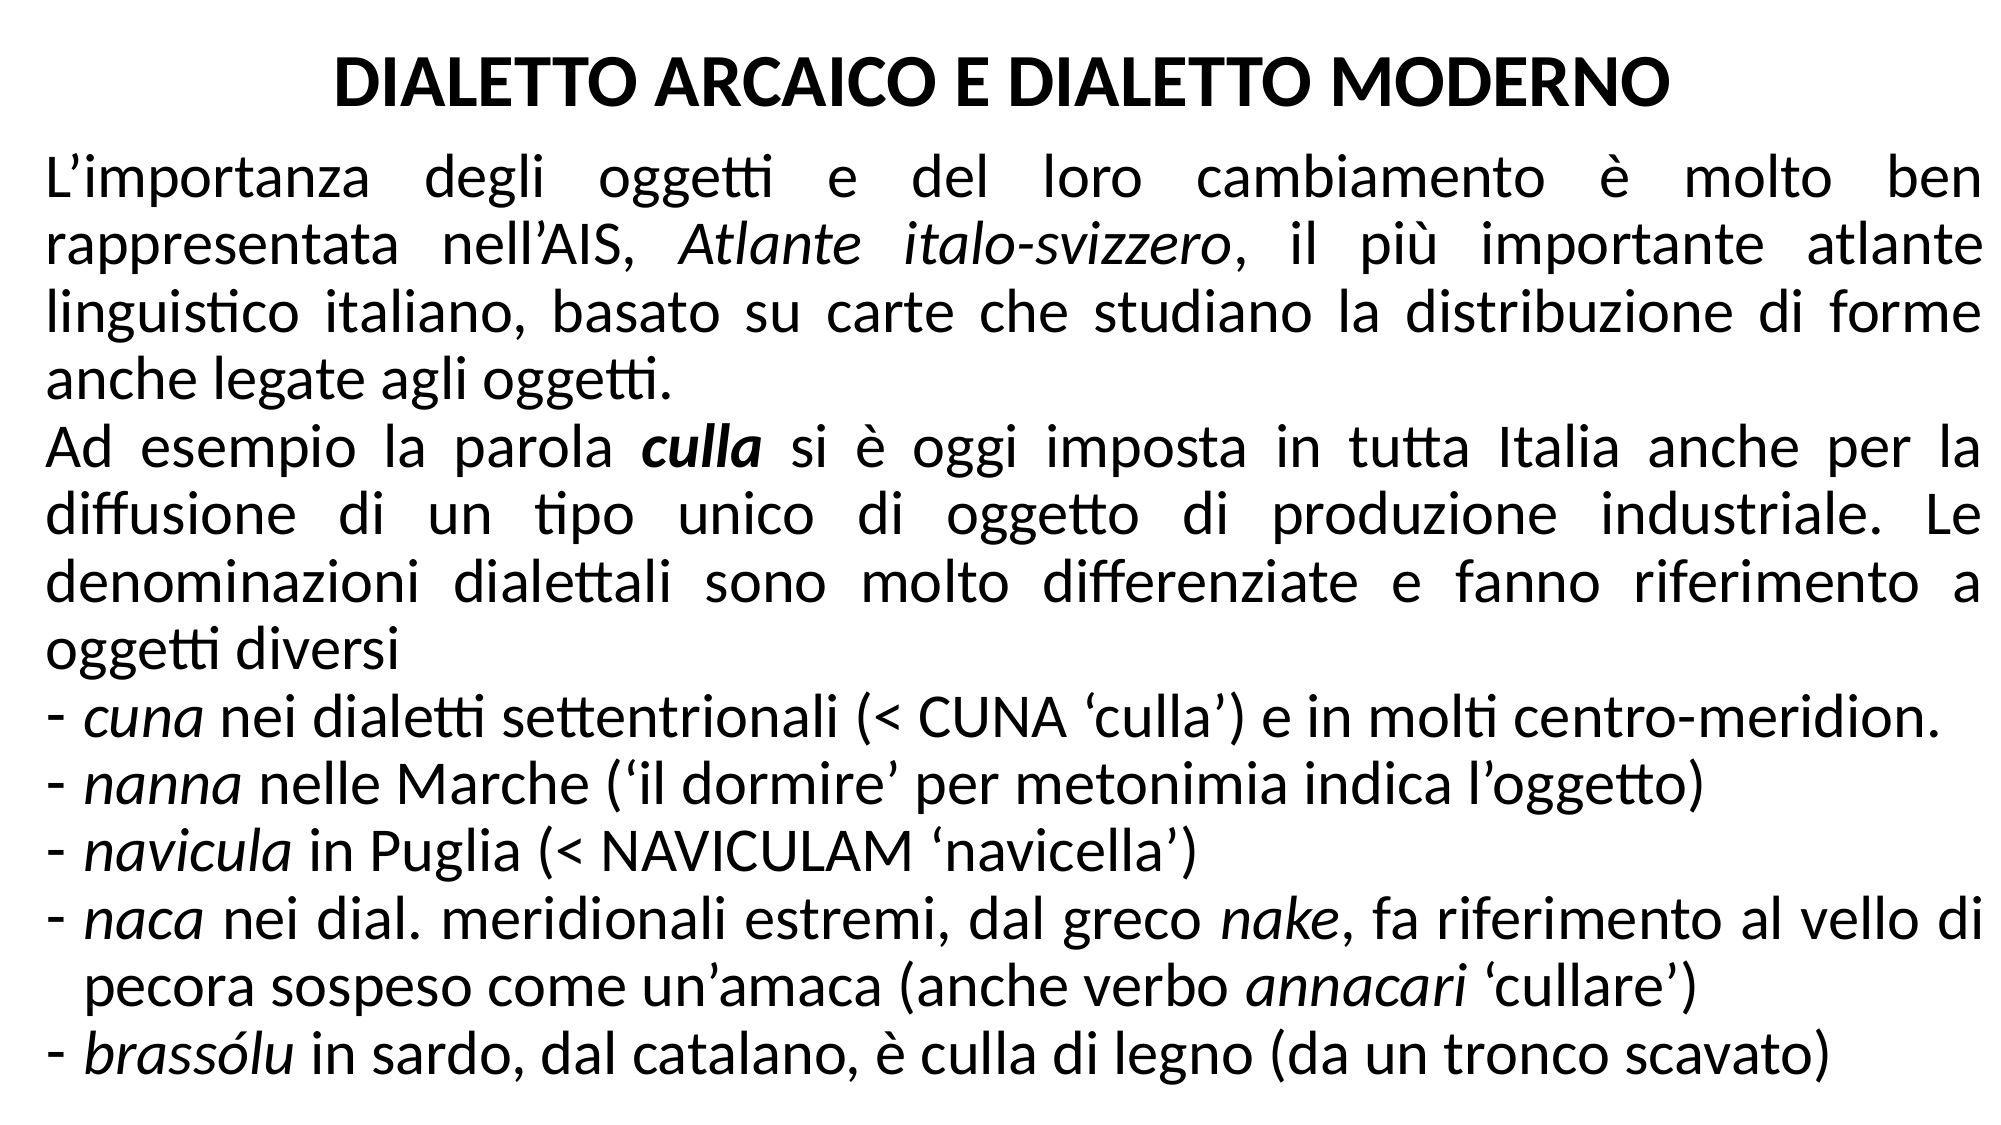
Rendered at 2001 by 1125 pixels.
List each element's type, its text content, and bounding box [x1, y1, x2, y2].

title DIALETTO ARCAICO E DIALETTO MODERNO [140, 0, 1866, 136]
text_box L’importanza degli oggetti e del loro cambiamento è molto ben rappresentata nell’AIS, Atlante italo-svizzero, il più importante atlante linguistico italiano, basato su carte che studiano la distribuzione di forme anche legate agli oggetti. Ad esempio la parola culla si è oggi imposta in tutta Italia anche per la diffusione di un tipo unico di oggetto di produzione industriale. Le denominazioni dialettali sono molto differenziate e fanno riferimento a oggetti diversi cuna nei dialetti settentrionali (< CUNA ‘culla’) e in molti centro-meridion. nanna nelle Marche (‘il dormire’ per metonimia indica l’oggetto) navicula in Puglia (< NAVICULAM ‘navicella’) naca nei dial. meridionali estremi, dal greco nake, fa riferimento al vello di pecora sospeso come un’amaca (anche verbo annacari ‘cullare’) brassólu in sardo, dal catalano, è culla di legno (da un tronco scavato) [30, 136, 2000, 1103]
